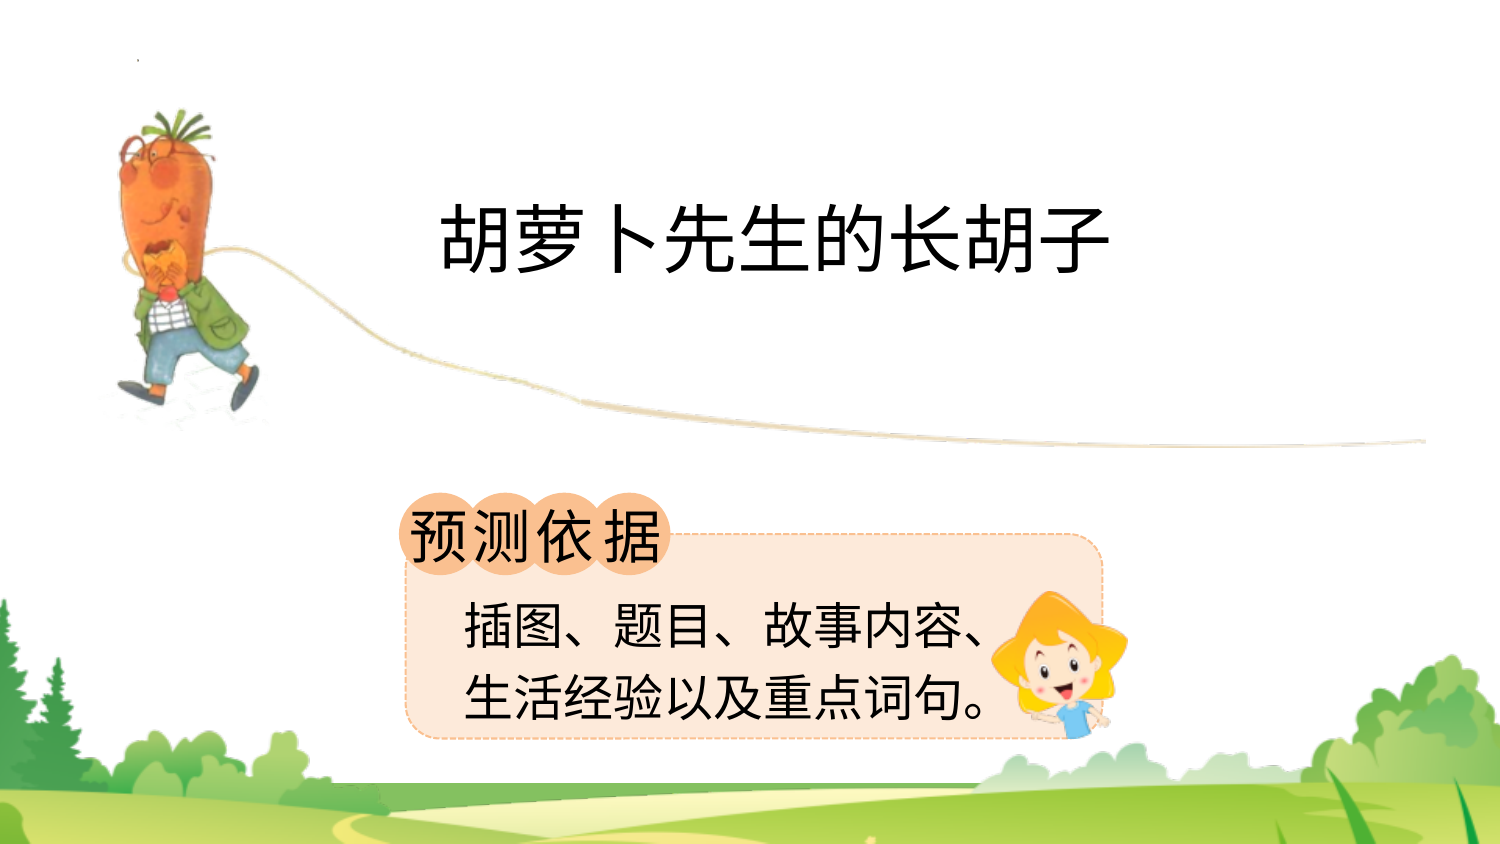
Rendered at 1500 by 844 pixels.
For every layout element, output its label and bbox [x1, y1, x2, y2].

text_box [0, 537, 1500, 844]
text_box [393, 492, 1128, 537]
picture [74, 102, 1426, 448]
